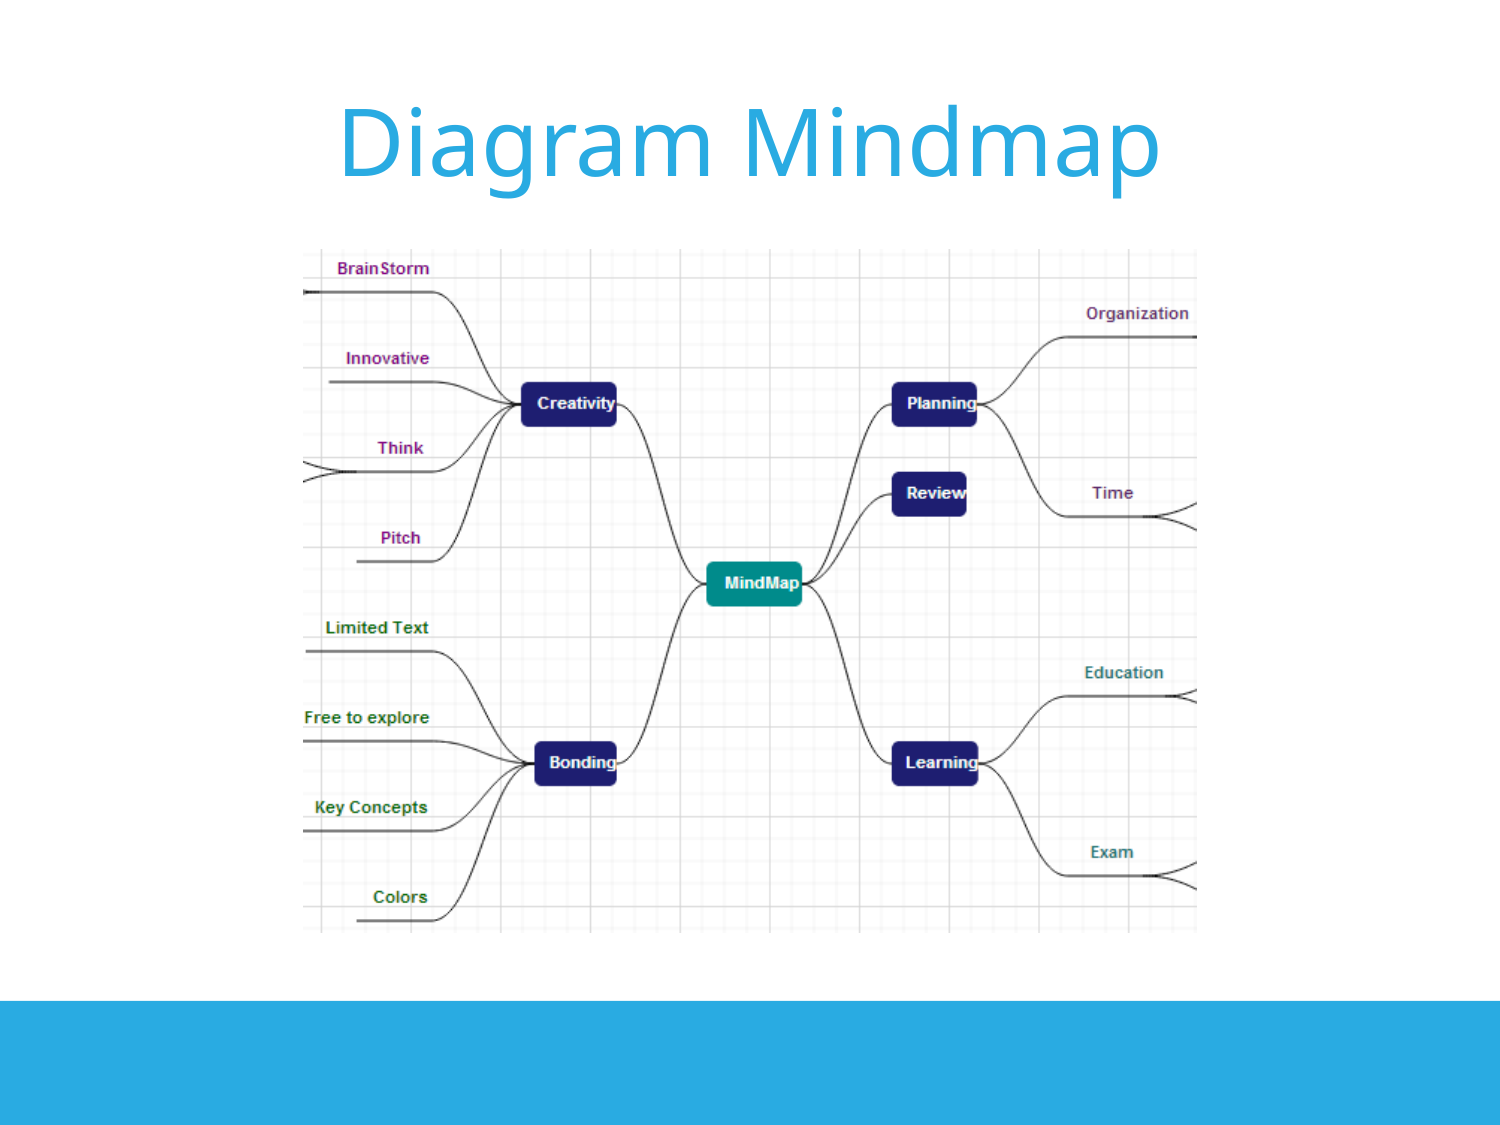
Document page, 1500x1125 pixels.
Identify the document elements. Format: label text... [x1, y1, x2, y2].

picture [302, 249, 1197, 934]
text_box [0, 999, 1500, 1125]
title Diagram Mindmap [75, 45, 1425, 233]
